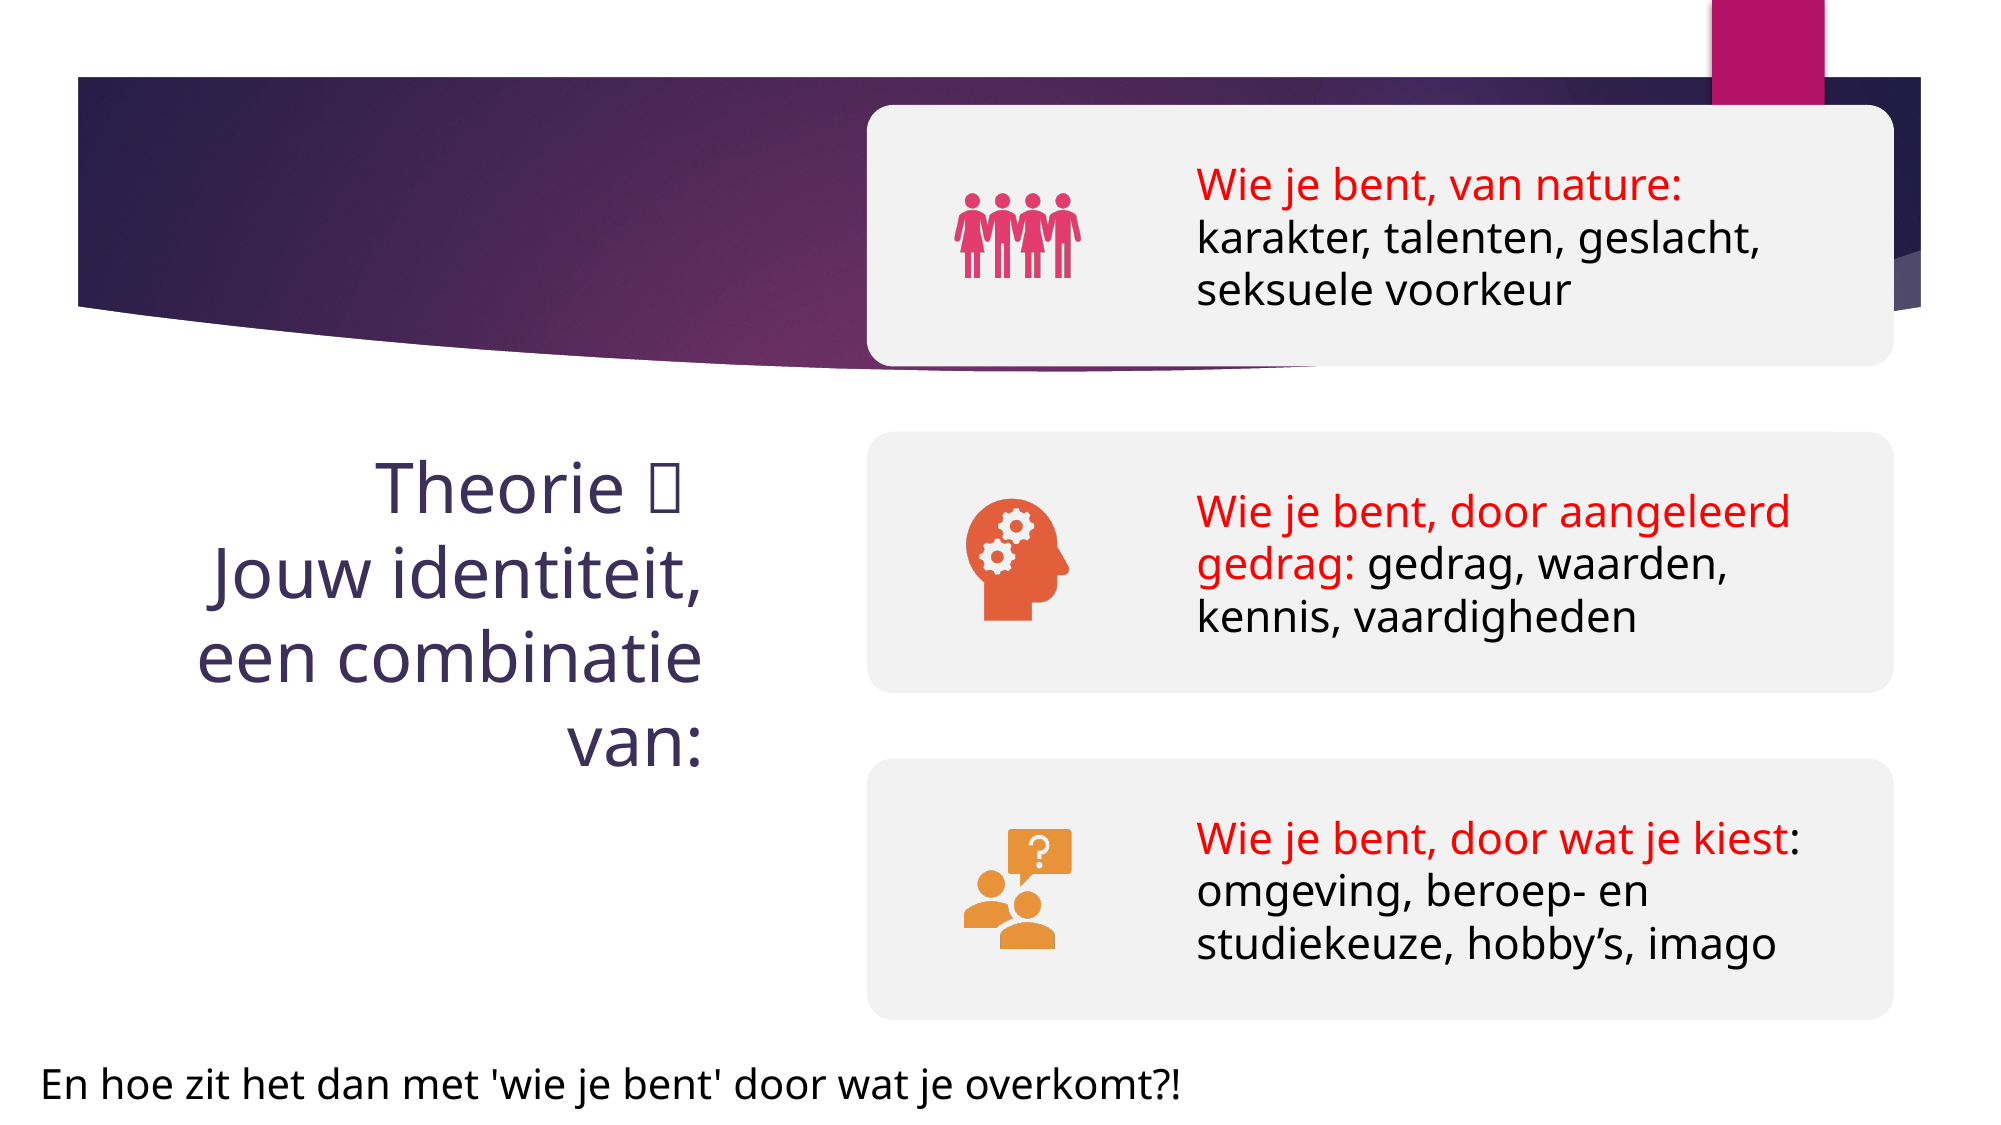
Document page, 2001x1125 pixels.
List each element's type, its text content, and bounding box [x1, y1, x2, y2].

title Theorie  Jouw identiteit, een combinatie van: [106, 435, 720, 873]
text_box En hoe zit het dan met 'wie je bent' door wat je overkomt?! [24, 1050, 1469, 1115]
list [866, 104, 1895, 1021]
